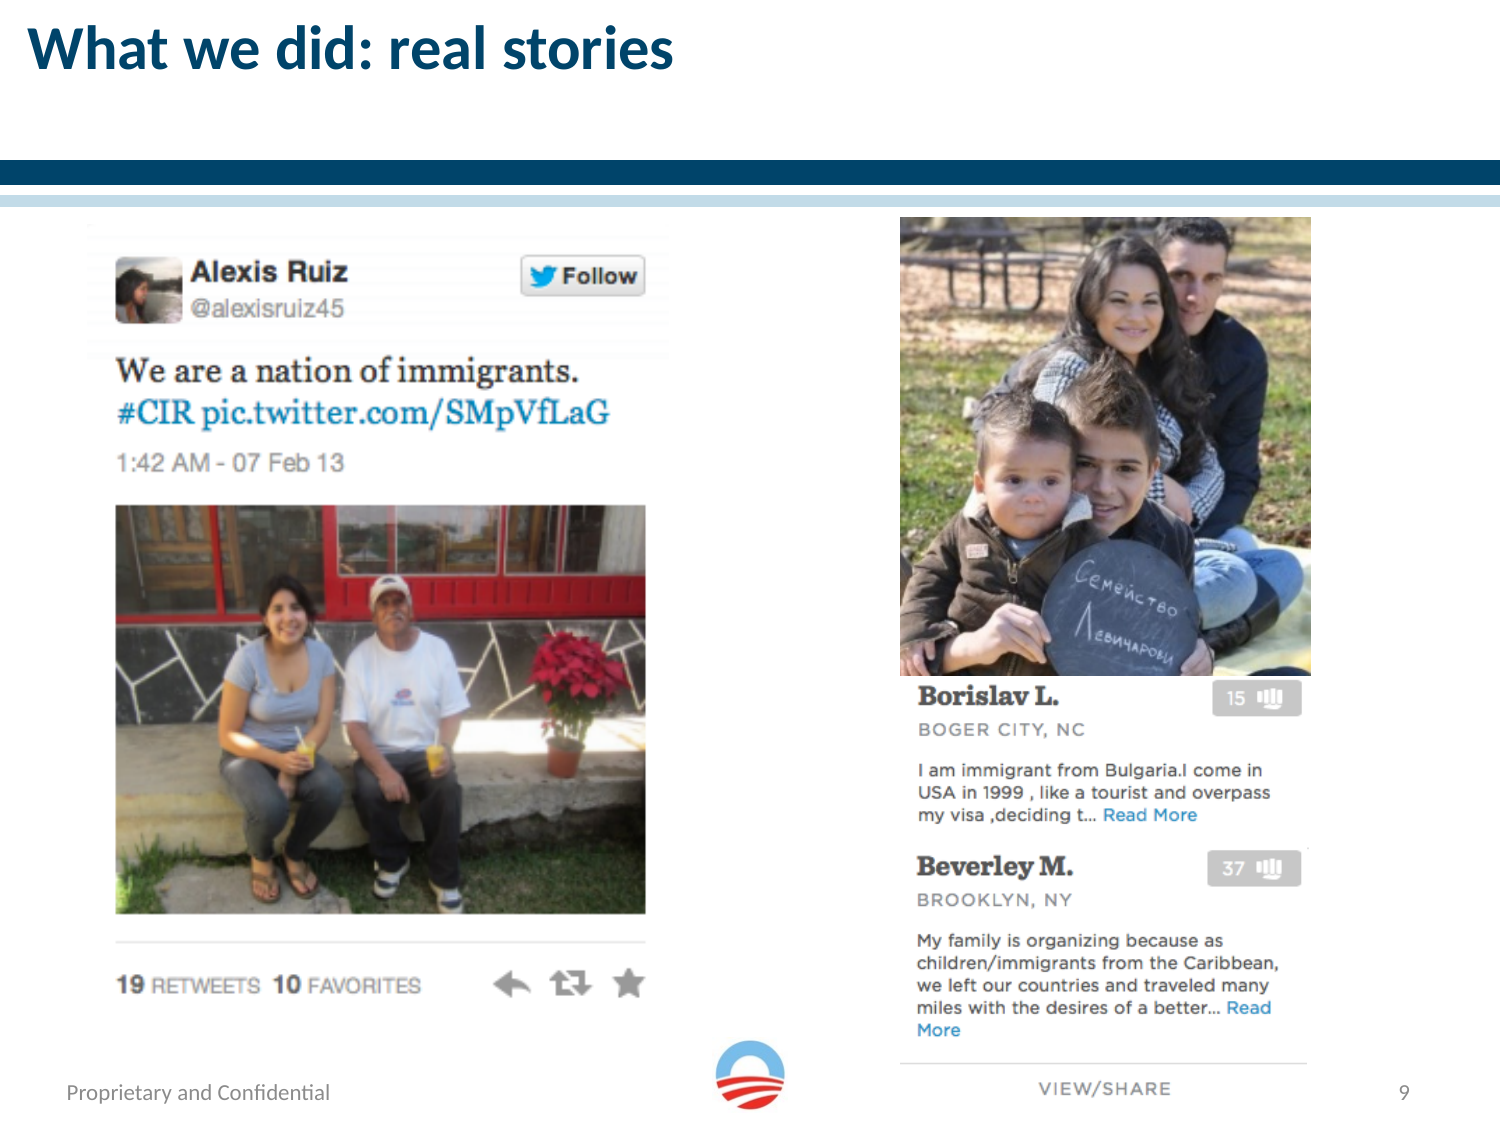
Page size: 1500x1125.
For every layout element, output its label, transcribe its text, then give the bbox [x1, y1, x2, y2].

picture [87, 224, 670, 1021]
picture [712, 1037, 788, 1113]
picture [899, 217, 1312, 1106]
title What we did: real stories [12, 0, 1363, 188]
slide_number 9 [1074, 1065, 1425, 1118]
